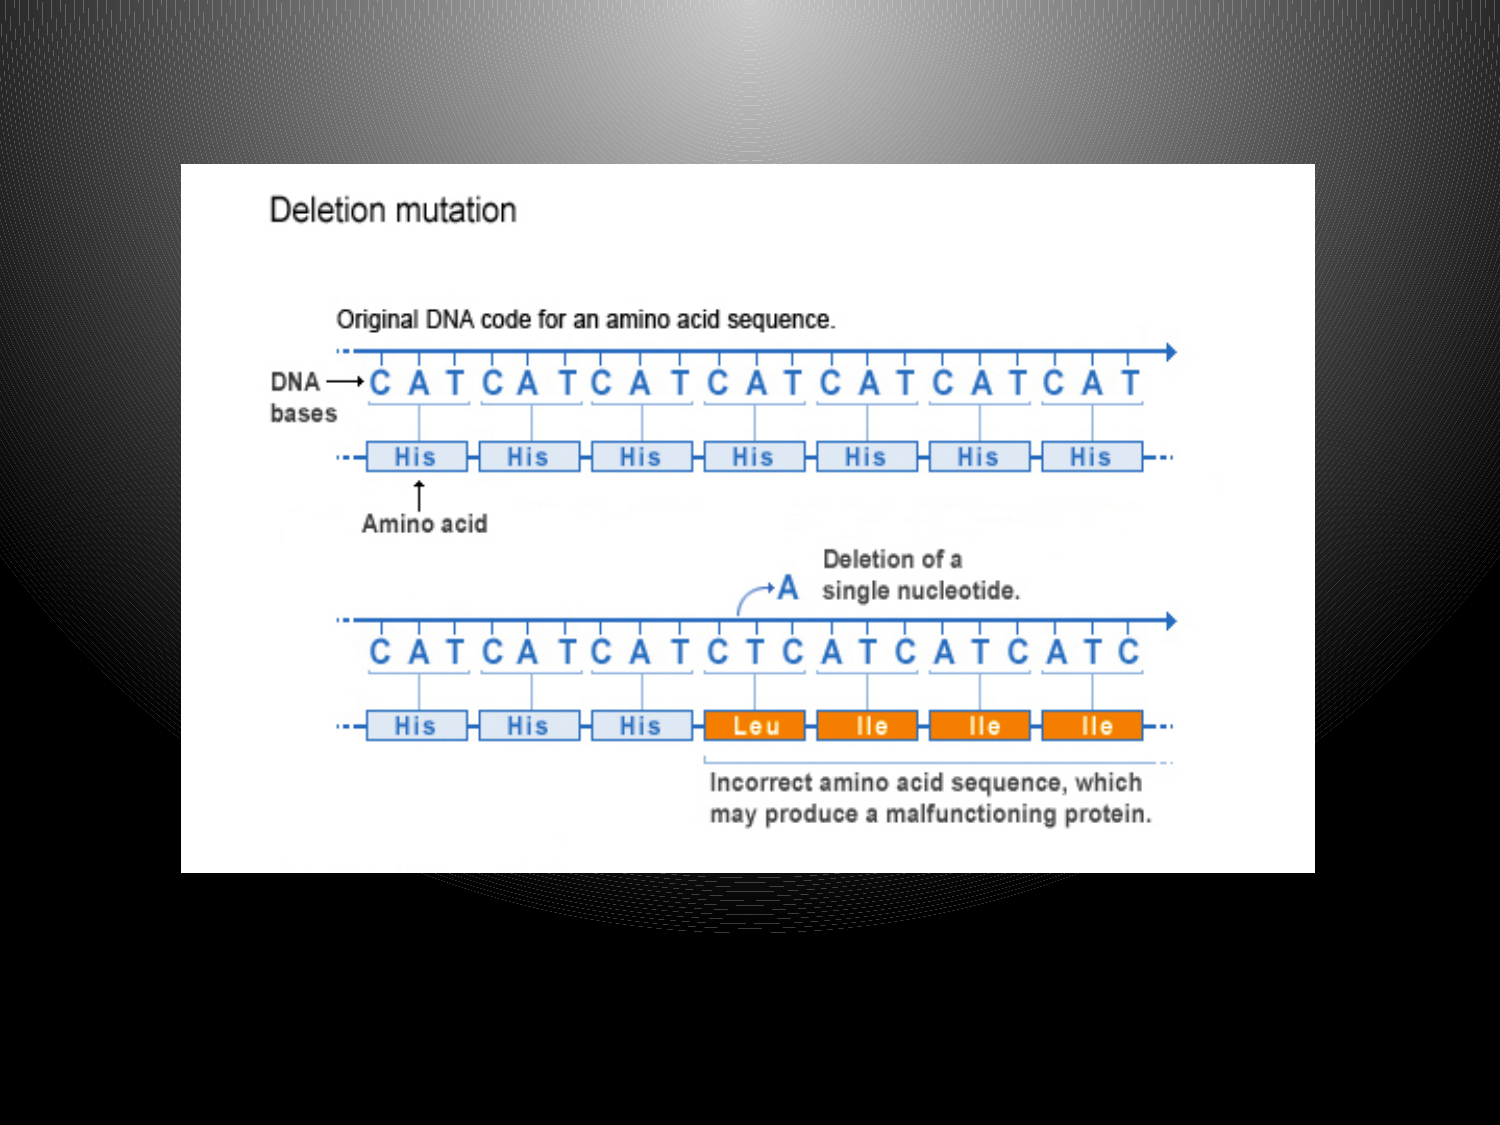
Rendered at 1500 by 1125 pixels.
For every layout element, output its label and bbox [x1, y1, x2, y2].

picture [181, 164, 1316, 874]
